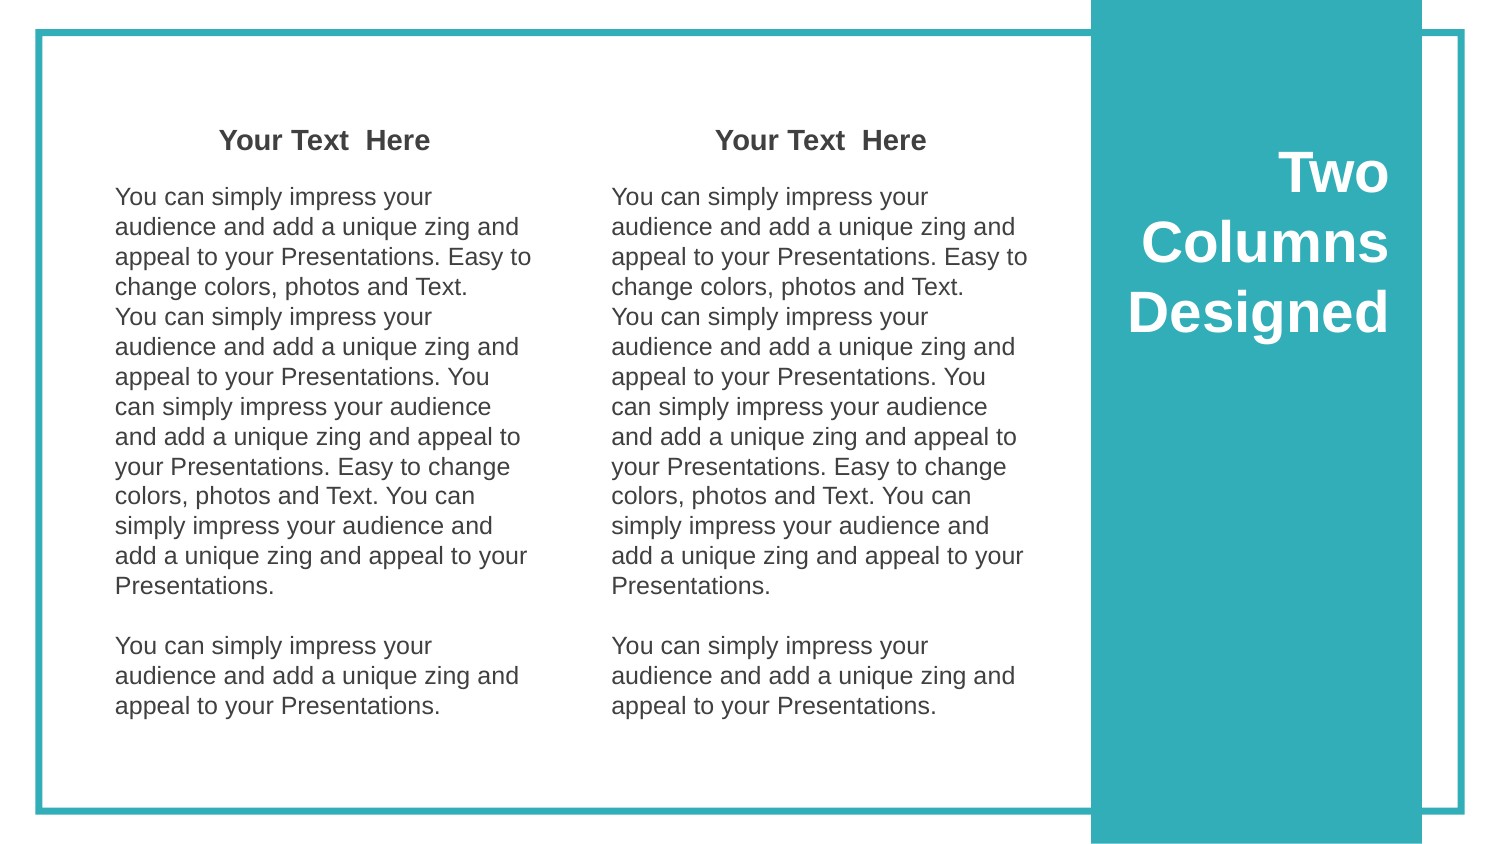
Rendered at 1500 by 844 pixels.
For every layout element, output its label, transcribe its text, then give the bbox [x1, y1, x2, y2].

text_box [33, 27, 1089, 817]
text_box [1424, 27, 1467, 817]
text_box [100, 113, 550, 734]
text_box [1089, 0, 1424, 844]
text_box Two Columns Designed [1109, 126, 1405, 363]
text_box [596, 113, 1046, 734]
